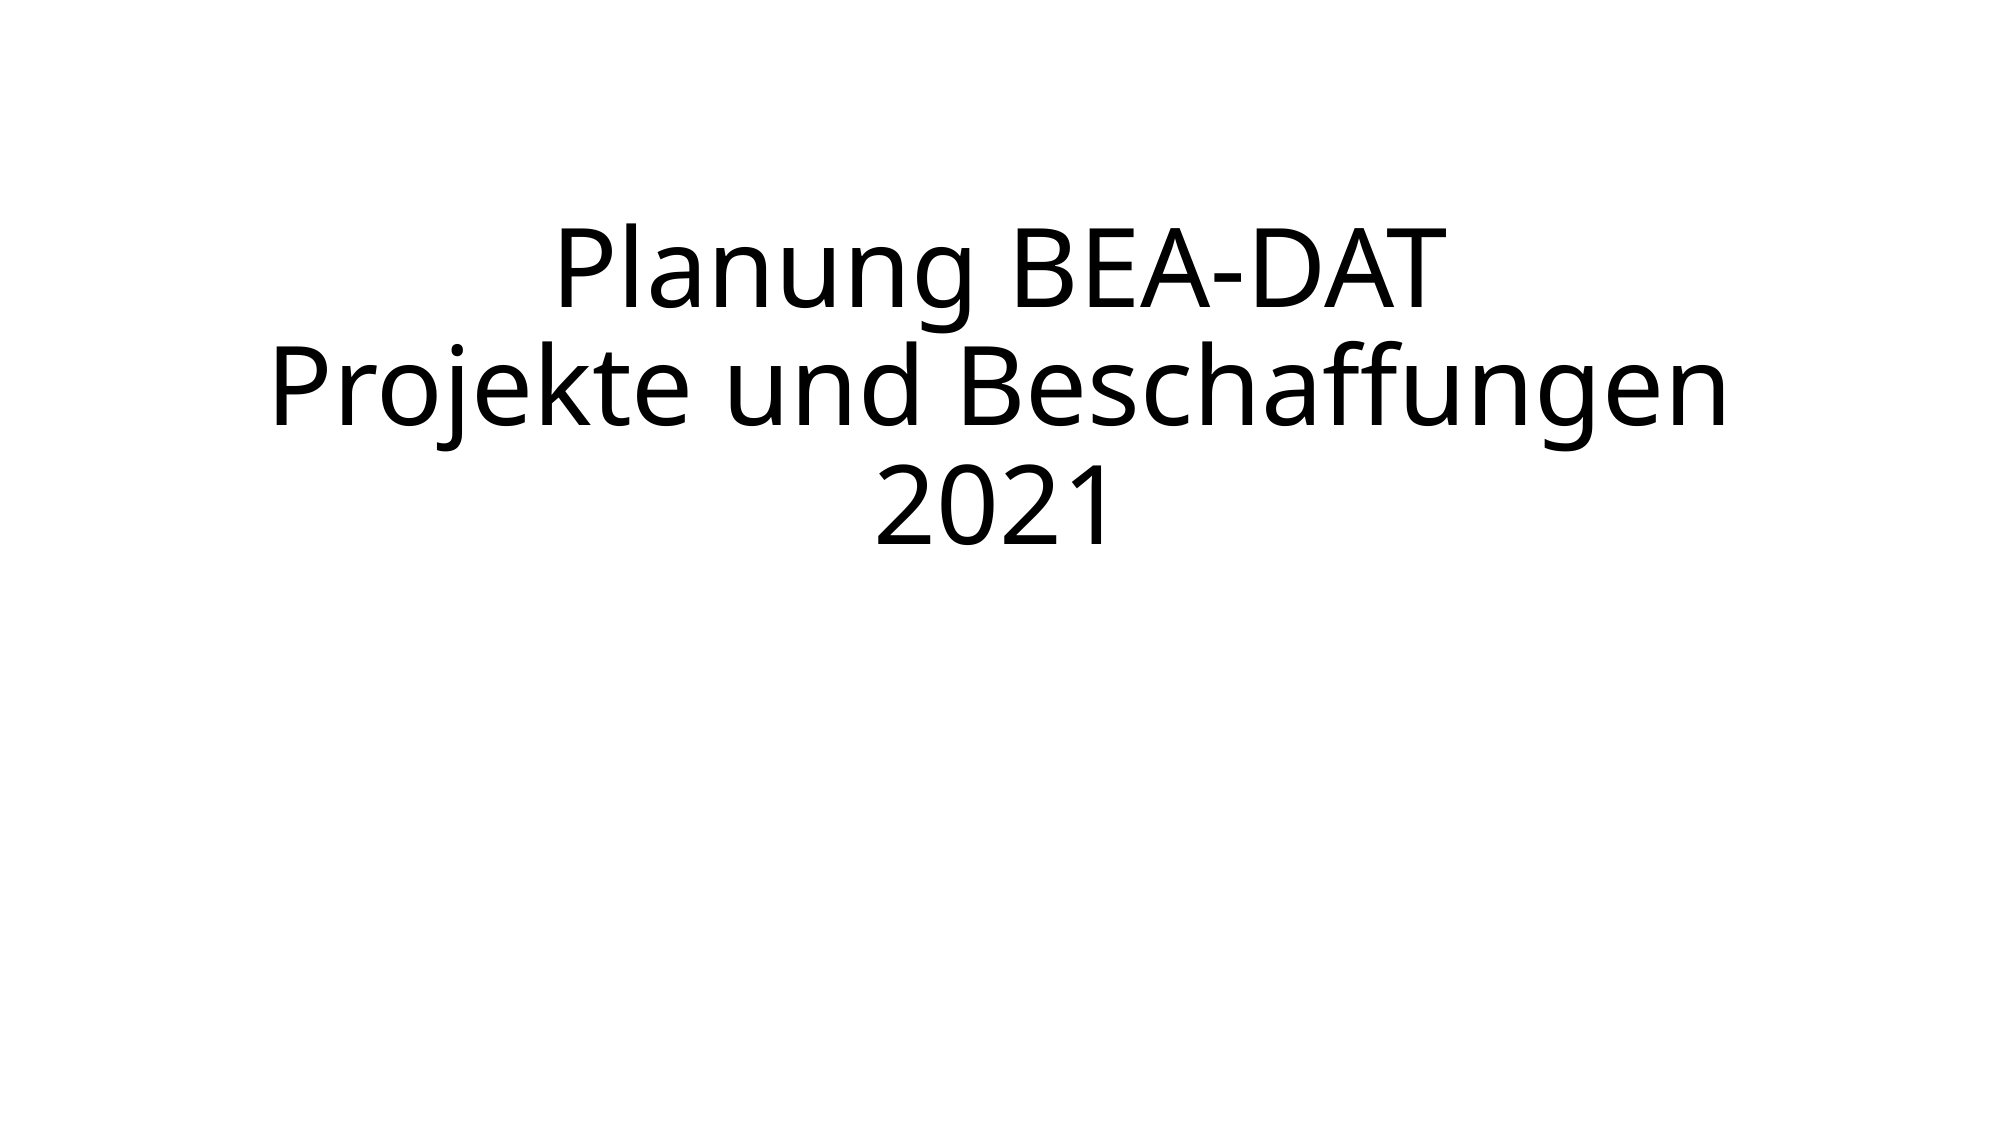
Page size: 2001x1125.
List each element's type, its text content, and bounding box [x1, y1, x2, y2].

title Planung BEA-DAT Projekte und Beschaffungen 2021 [249, 184, 1750, 576]
